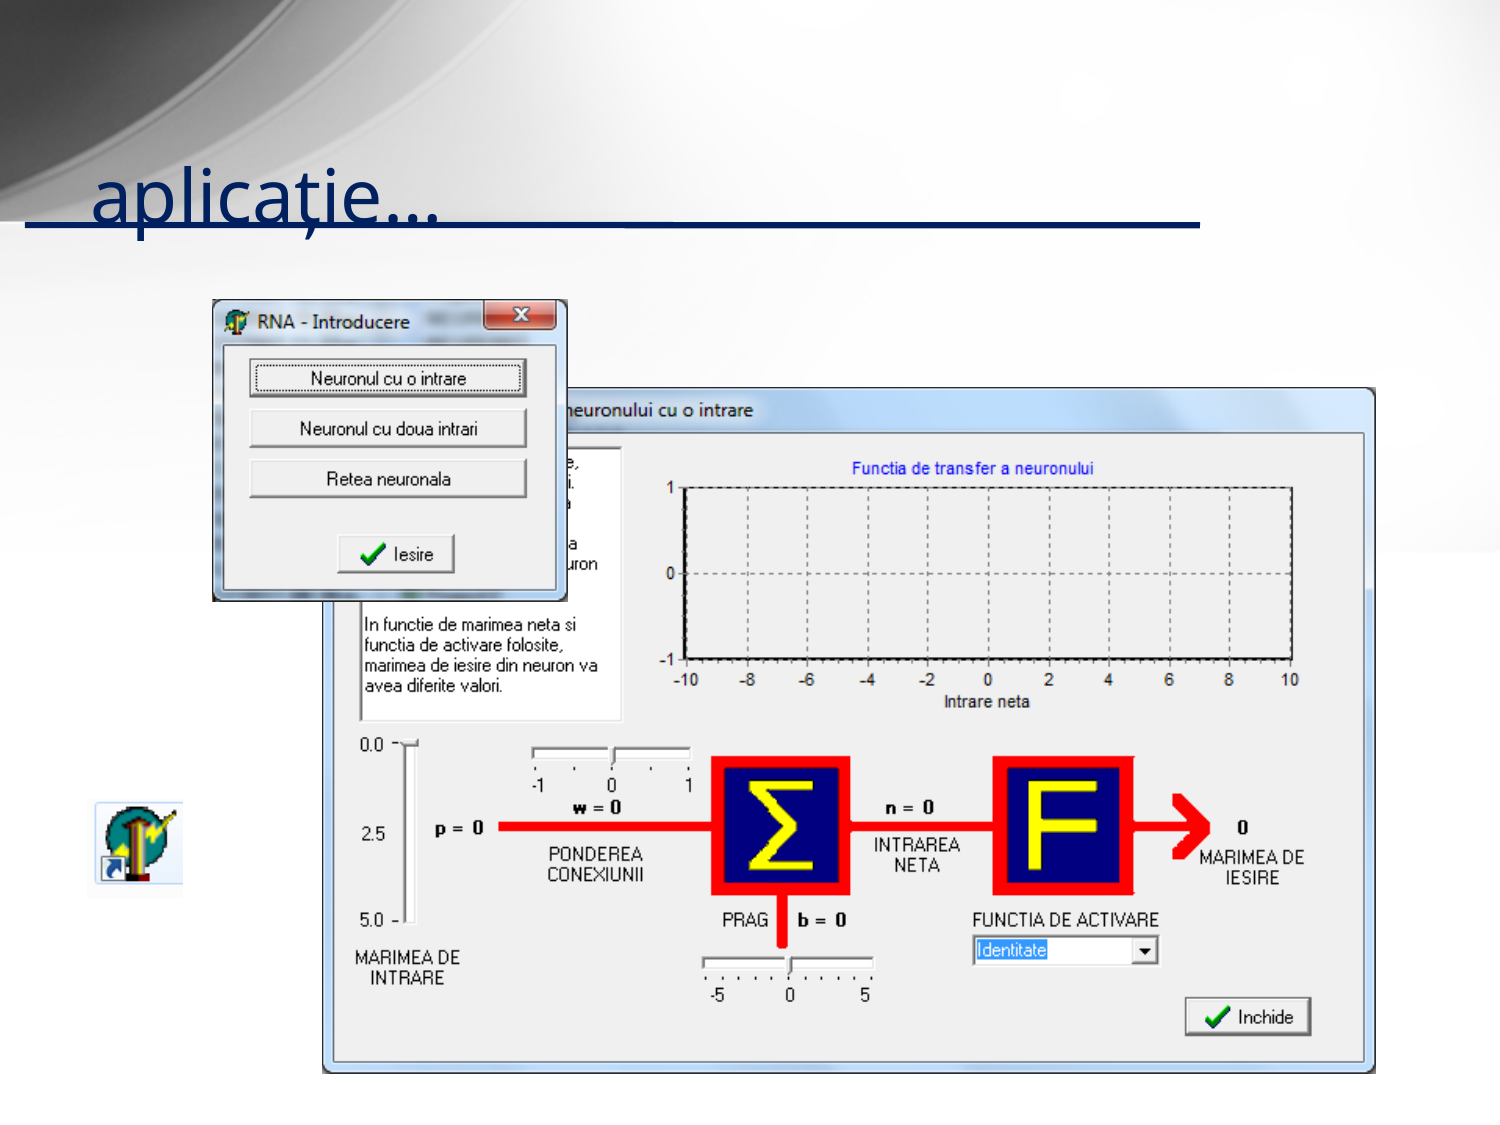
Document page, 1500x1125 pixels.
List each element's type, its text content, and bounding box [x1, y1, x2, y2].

title aplicaţie… [74, 58, 1426, 247]
picture [0, 0, 1500, 1125]
